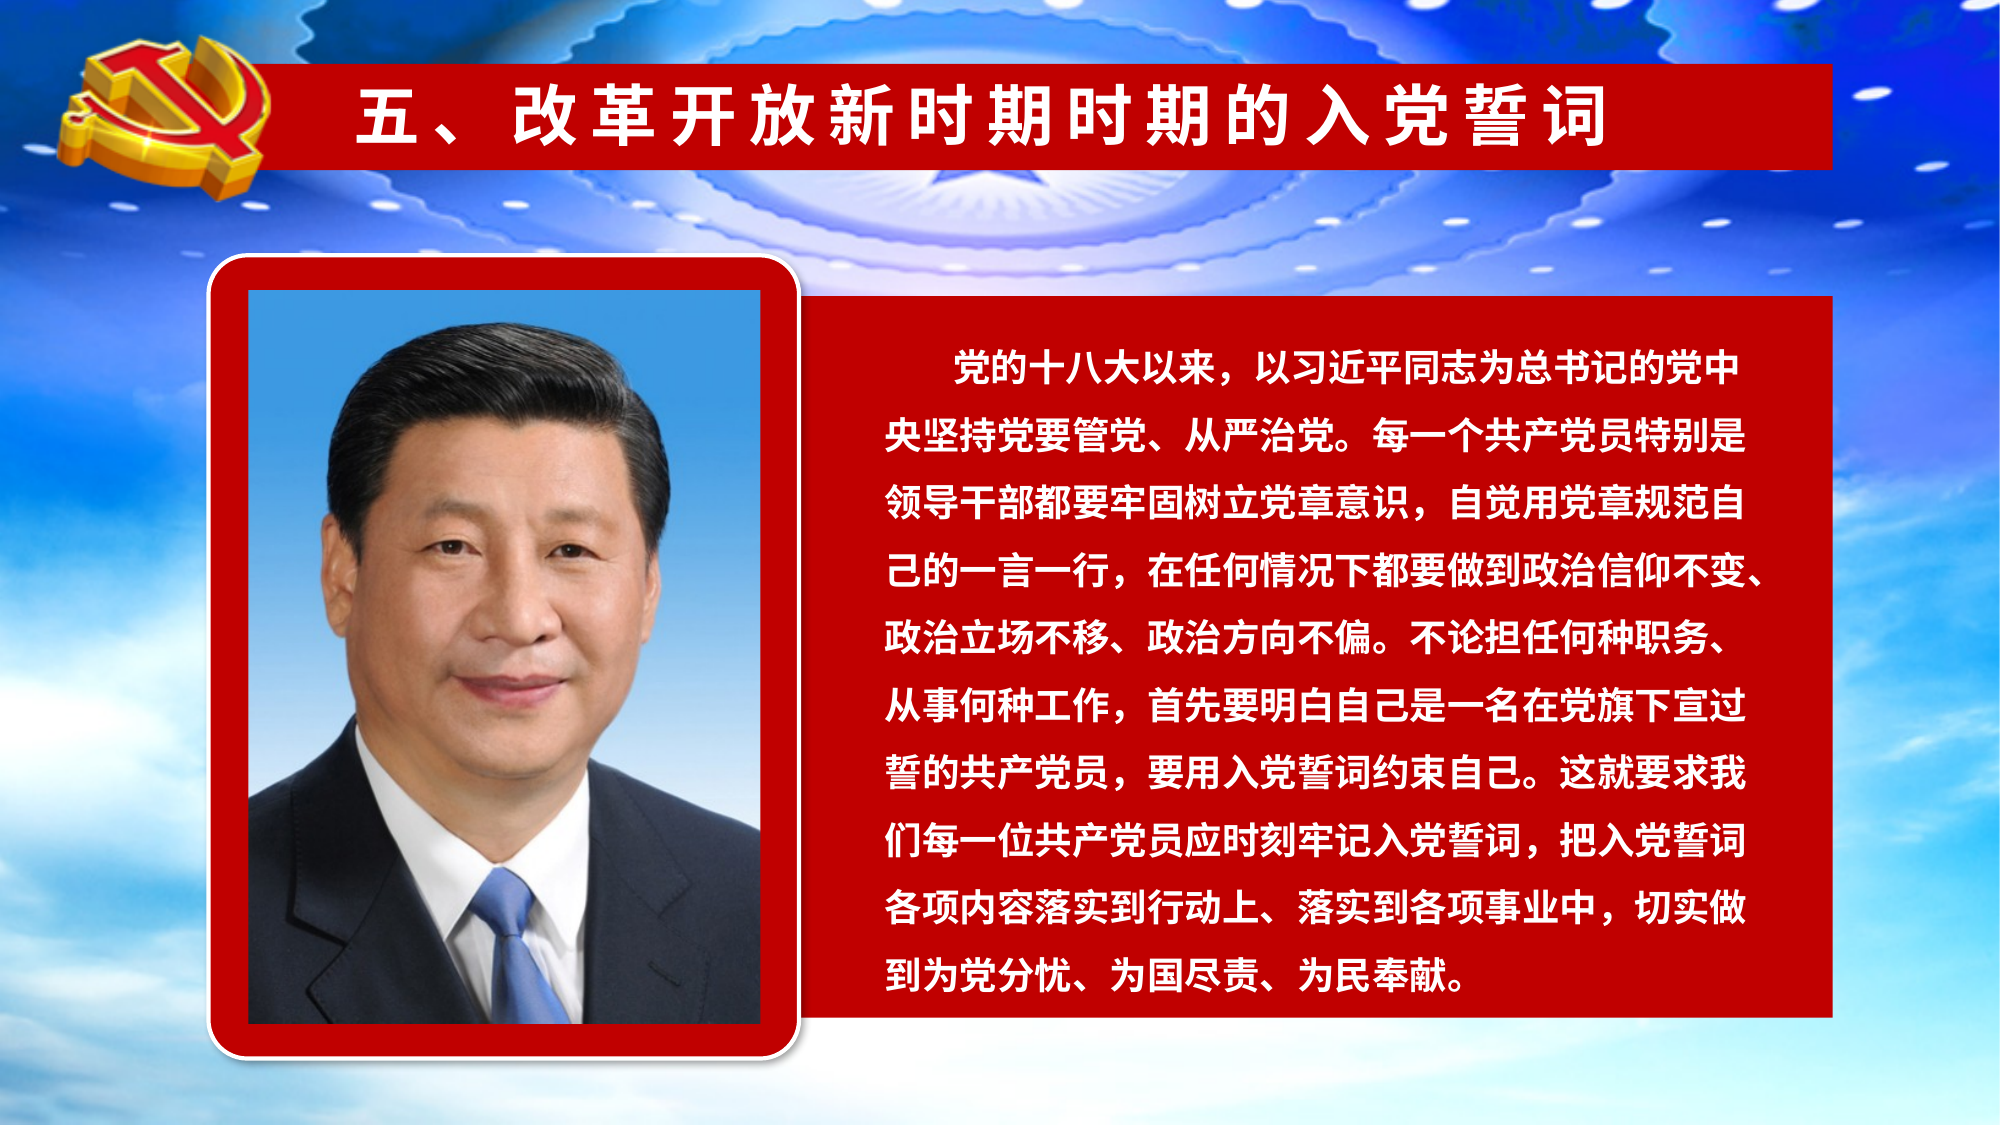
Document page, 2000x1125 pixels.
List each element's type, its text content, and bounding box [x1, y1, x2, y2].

picture [0, 0, 2000, 1125]
text_box 五、改革开放新时期时期的入党誓词 [338, 66, 1709, 161]
text_box 党的十八大以来，以习近平同志为总书记的党中央坚持党要管党、从严治党。每一个共产党员特别是领导干部都要牢固树立党章意识，自觉用党章规范自己的一言一行，在任何情况下都要做到政治信仰不变、政治立场不移、政治方向不偏。不论担任何种职务、从事何种工作，首先要明白自己是一名在党旗下宣过誓的共产党员，要用入党誓词约束自己。这就要求我们每一位共产党员应时刻牢记入党誓词，把入党誓词各项内容落实到行动上、落实到各项事业中，切实做到为党分忧、为国尽责、为民奉献。 [869, 314, 1780, 1005]
text_box [297, 62, 1835, 172]
text_box [809, 294, 1835, 1020]
text_box [206, 253, 802, 1061]
